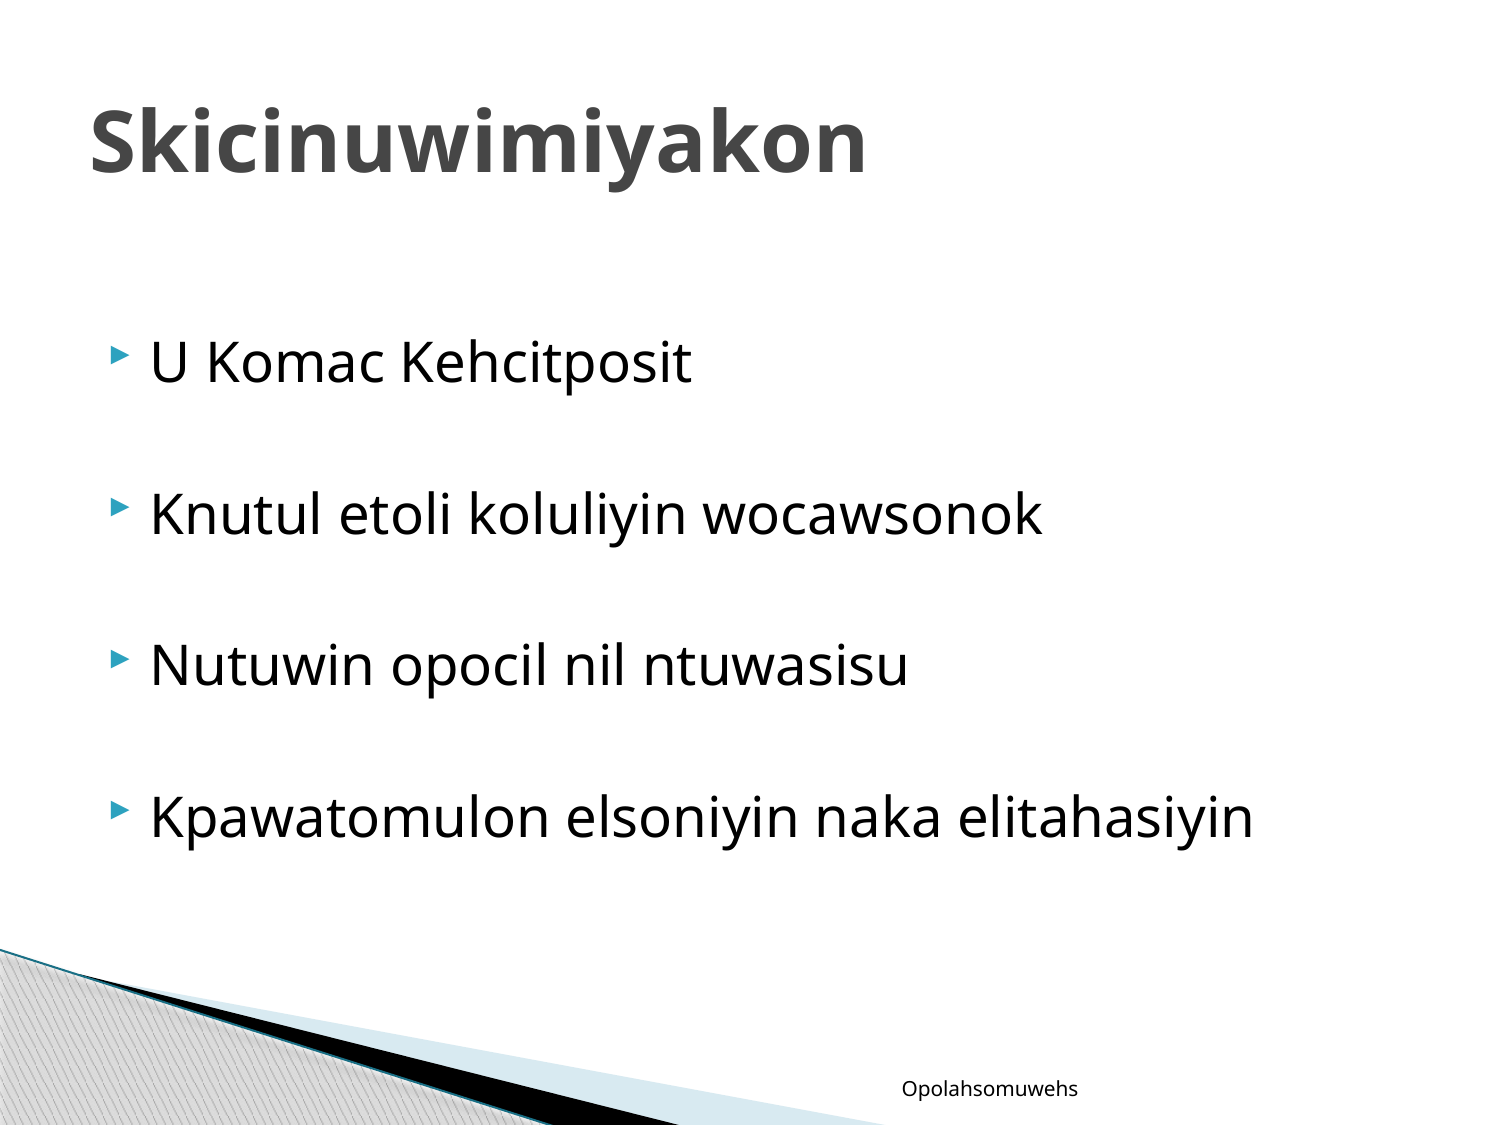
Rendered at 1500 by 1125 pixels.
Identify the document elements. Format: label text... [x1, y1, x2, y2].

footer Opolahsomuwehs [718, 1051, 1105, 1112]
title Skicinuwimiyakon [75, 45, 1425, 233]
list U Komac Kehcitposit Knutul etoli koluliyin wocawsonok Nutuwin opocil nil ntuwasisu Kpawatomulon elsoniyin naka elitahasiyin [75, 243, 1425, 986]
